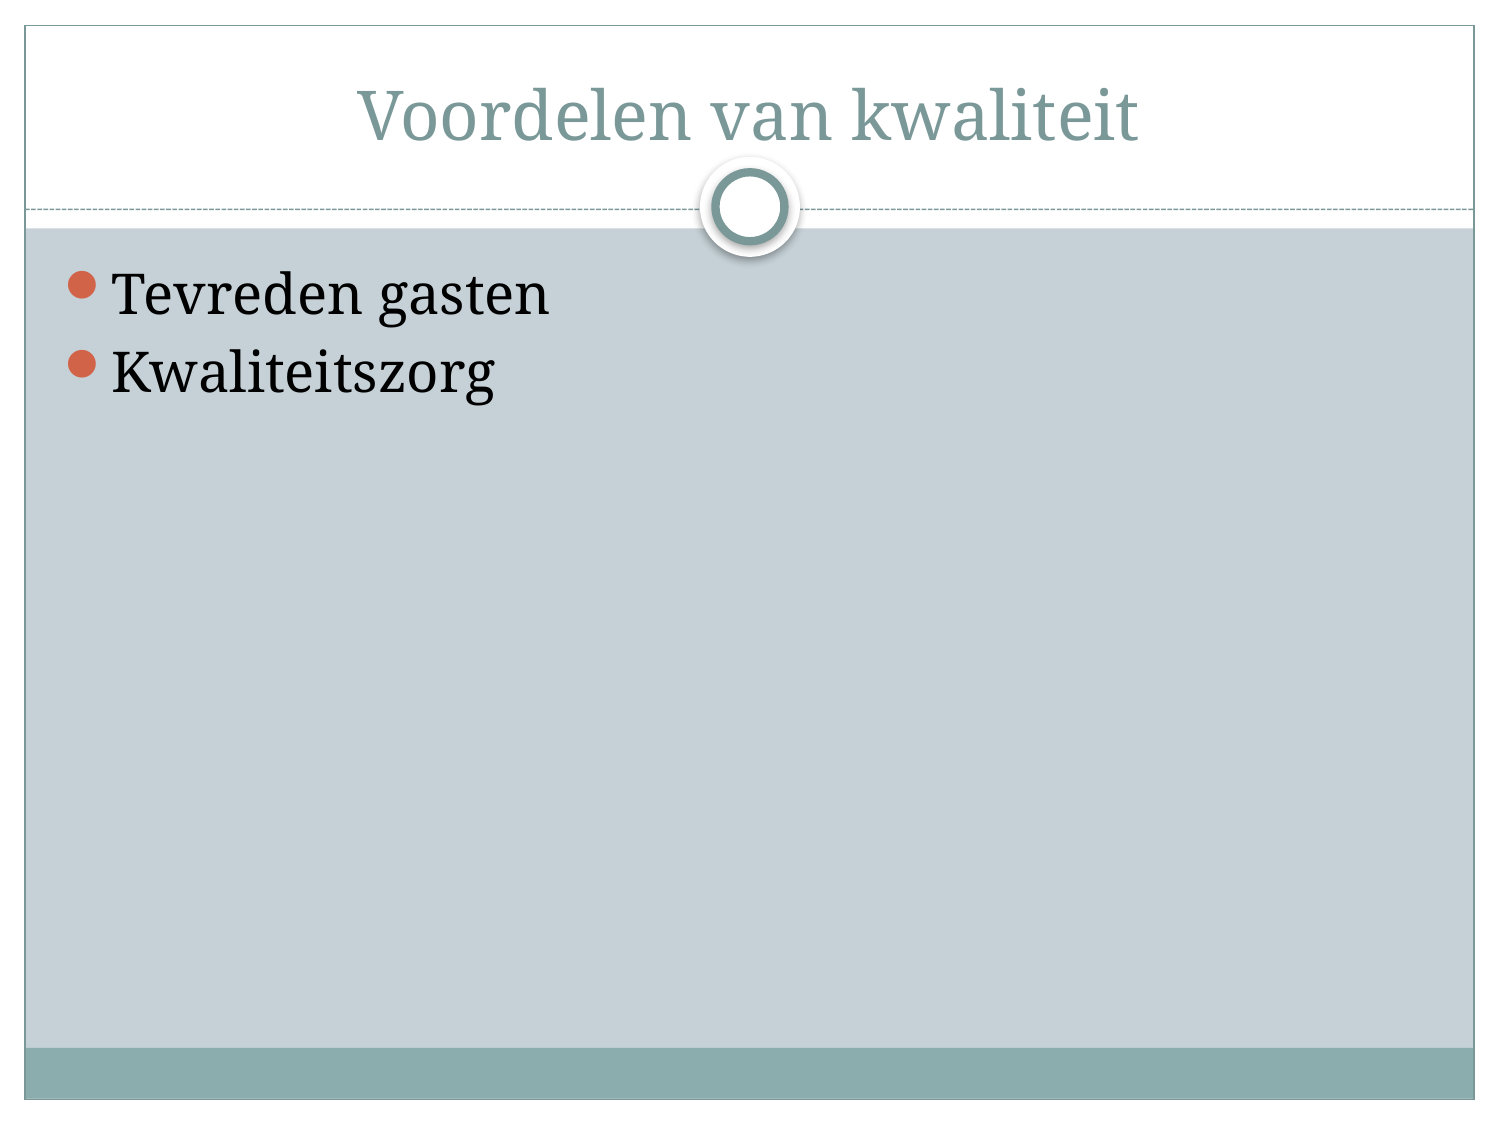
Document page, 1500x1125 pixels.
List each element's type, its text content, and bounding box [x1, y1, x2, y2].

title Voordelen van kwaliteit [49, 37, 1450, 162]
list Tevreden gasten Kwaliteitszorg [49, 250, 1445, 1001]
